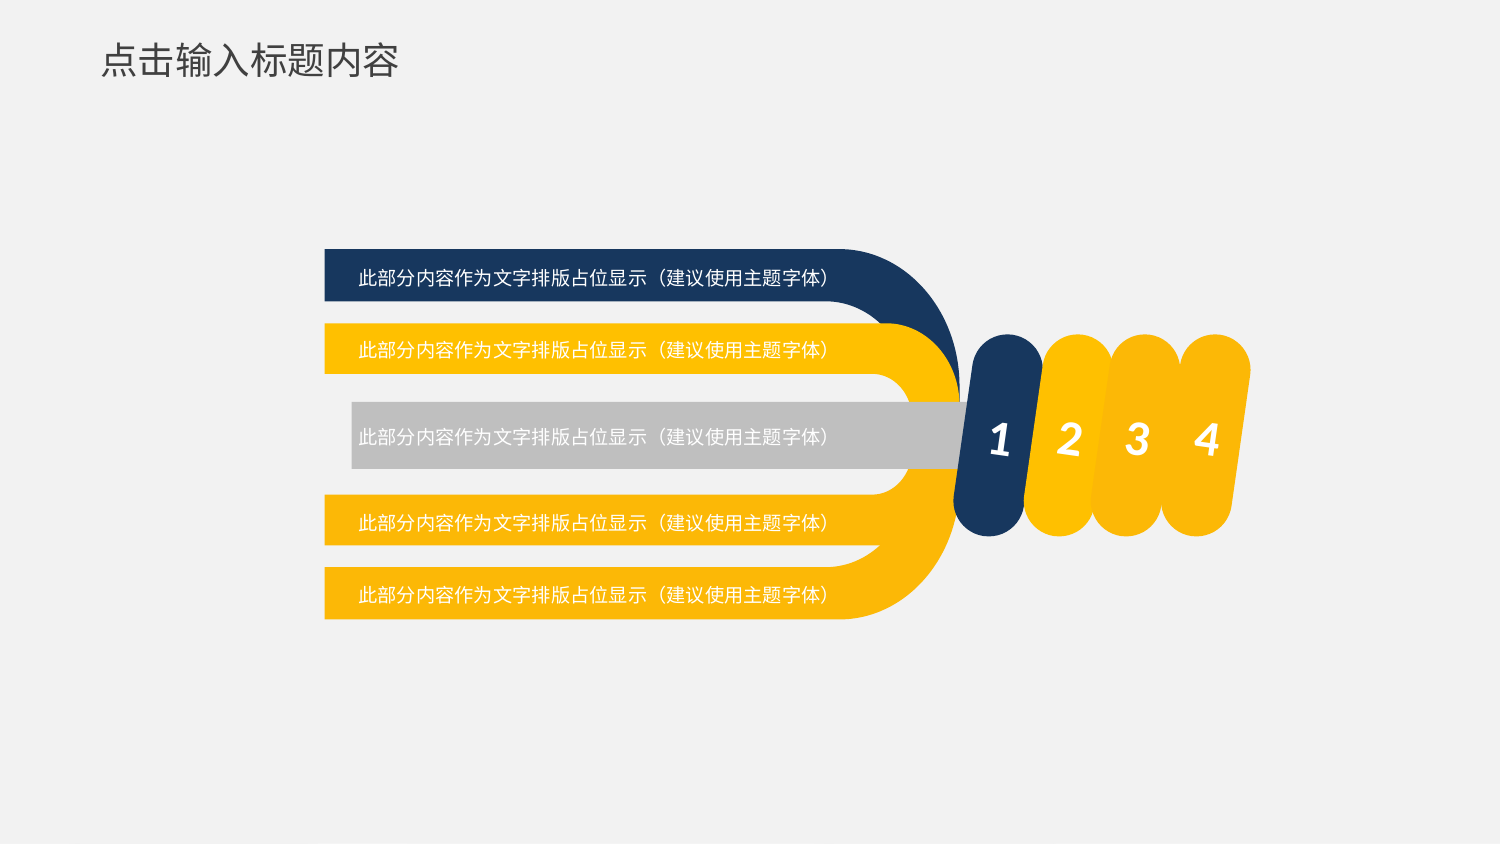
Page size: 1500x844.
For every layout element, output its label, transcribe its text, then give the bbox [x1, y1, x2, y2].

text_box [303, 248, 1242, 620]
text_box 点击输入标题内容 [100, 28, 450, 91]
